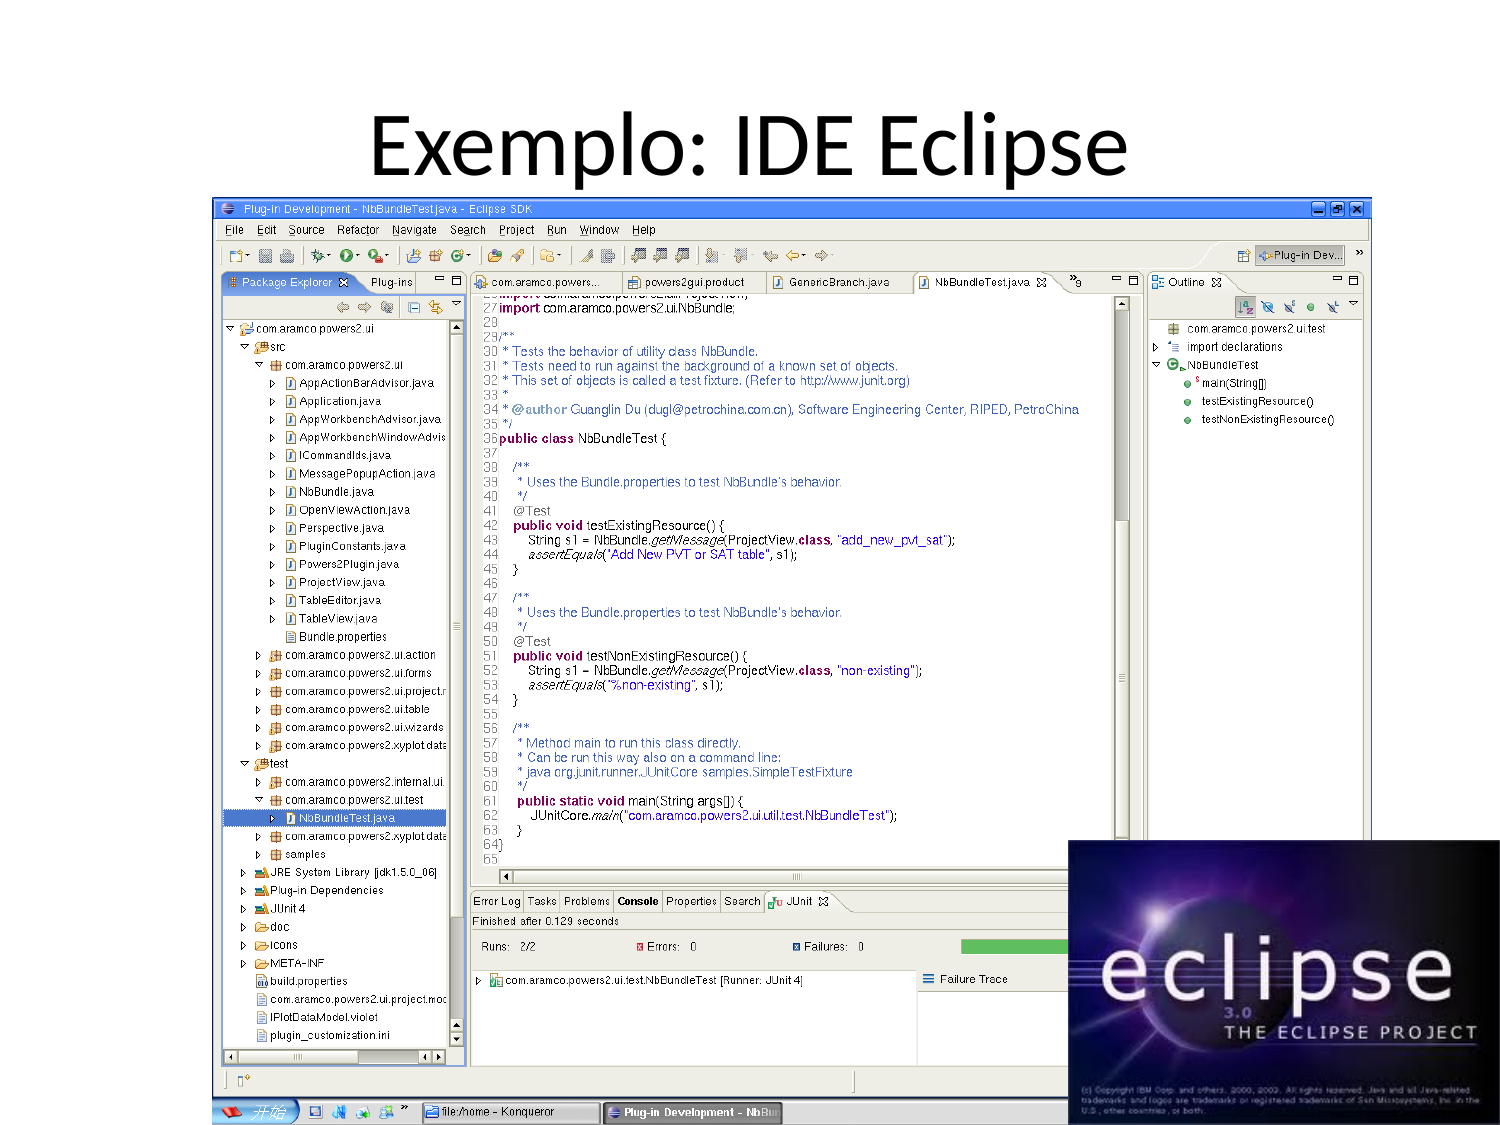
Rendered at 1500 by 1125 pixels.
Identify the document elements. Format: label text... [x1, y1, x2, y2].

picture [212, 197, 1500, 1125]
title Exemplo: IDE Eclipse [75, 45, 1425, 233]
